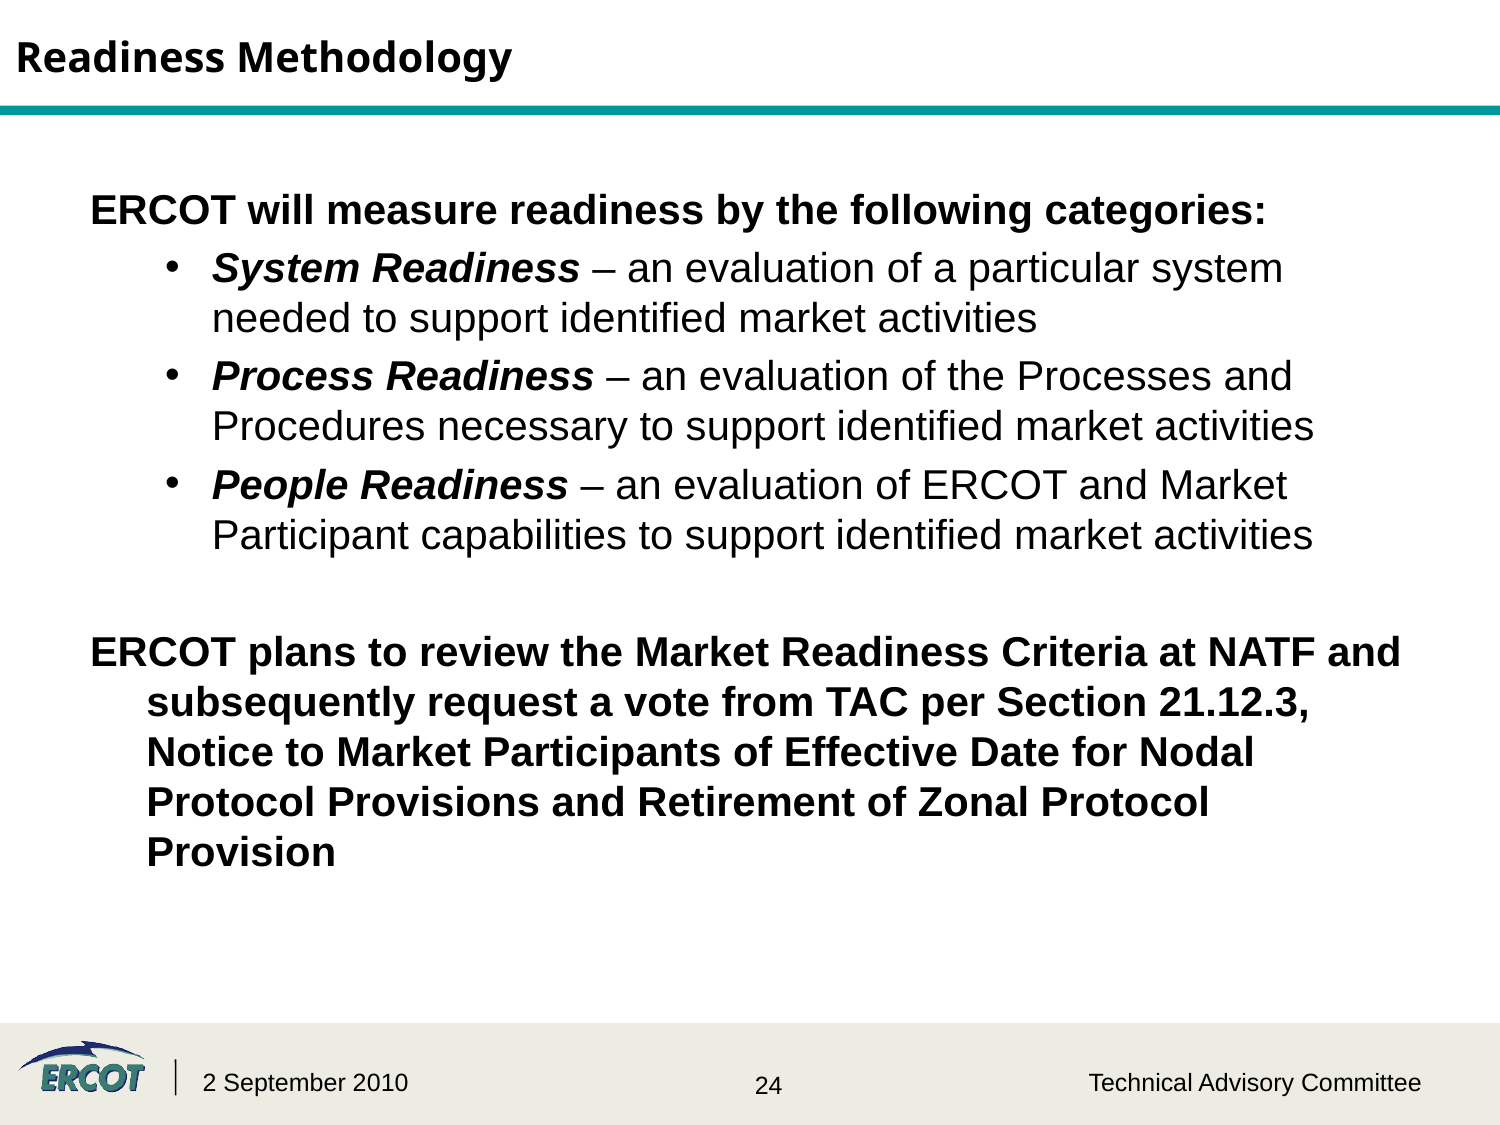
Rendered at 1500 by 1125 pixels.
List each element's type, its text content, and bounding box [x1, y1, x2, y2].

list ERCOT will measure readiness by the following categories: System Readiness – an evaluation of a particular system needed to support identified market activities Process Readiness – an evaluation of the Processes and Procedures necessary to support identified market activities People Readiness – an evaluation of ERCOT and Market Participant capabilities to support identified market activities ERCOT plans to review the Market Readiness Criteria at NATF and subsequently request a vote from TAC per Section 21.12.3, Notice to Market Participants of Effective Date for Nodal Protocol Provisions and Retirement of Zonal Protocol Provision [74, 174, 1426, 951]
footer Technical Advisory Committee [1024, 1059, 1438, 1125]
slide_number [187, 1059, 538, 1125]
title Readiness Methodology [0, 0, 1451, 113]
picture [10, 1031, 151, 1111]
